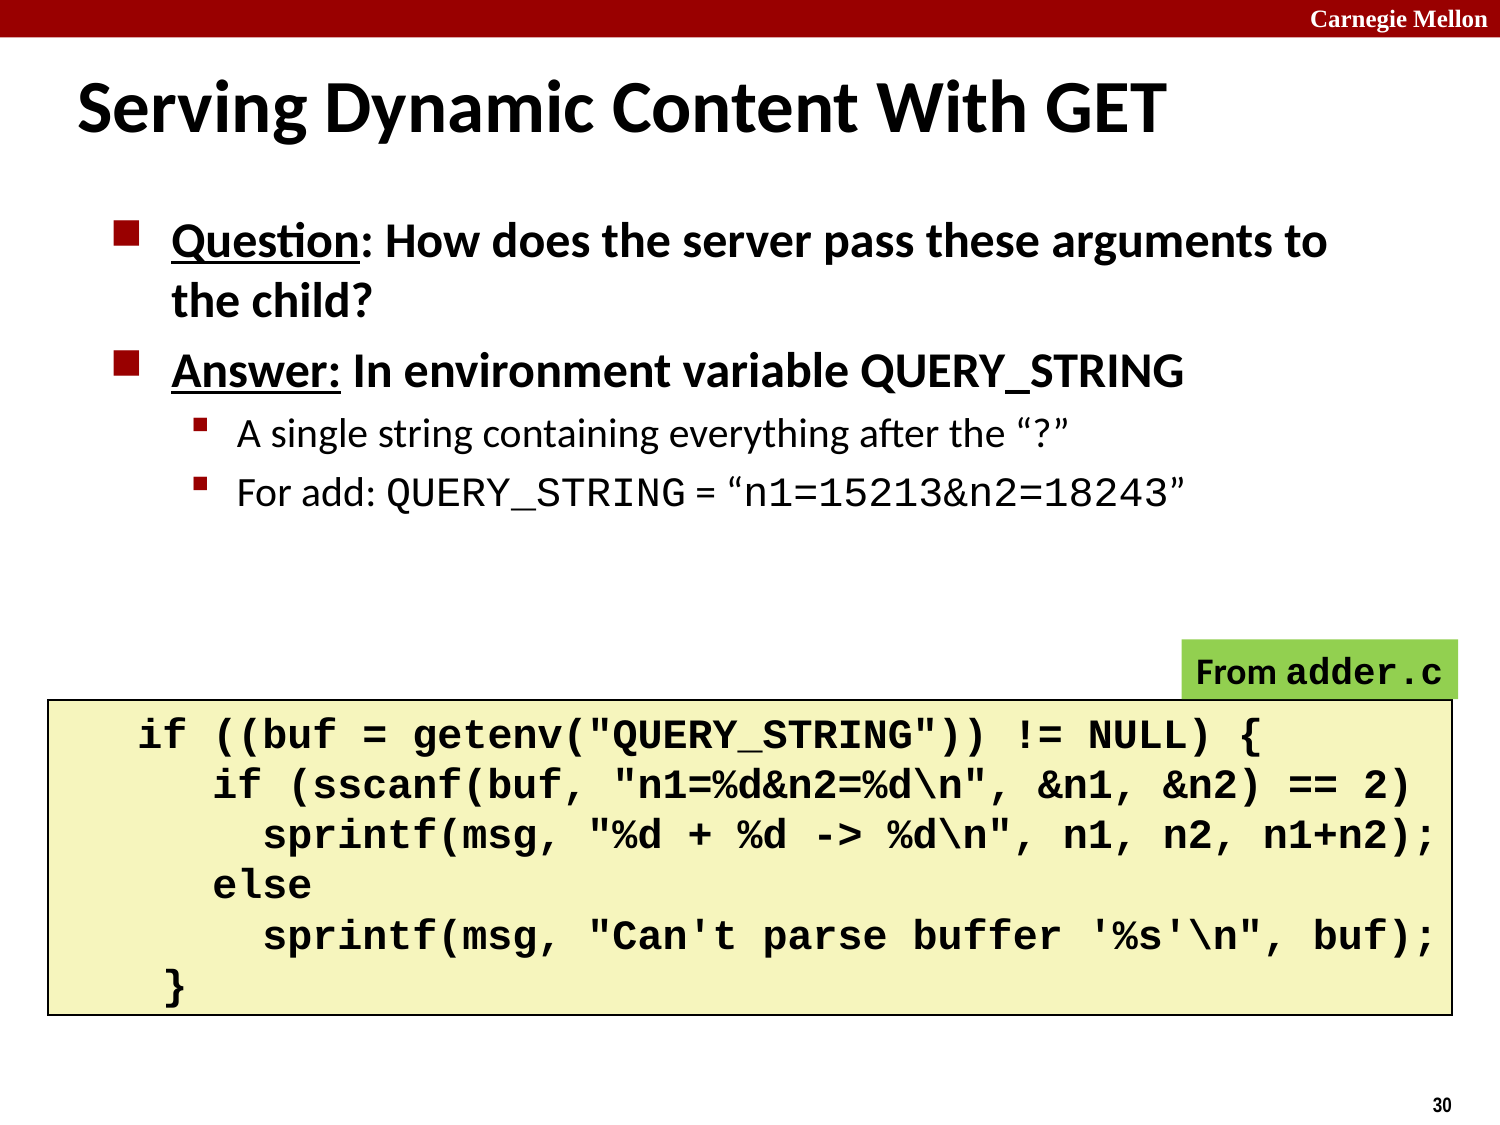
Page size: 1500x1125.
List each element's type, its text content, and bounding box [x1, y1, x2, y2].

text_box From adder.c [1181, 639, 1459, 700]
text_box if ((buf = getenv("QUERY_STRING")) != NULL) { if (sscanf(buf, "n1=%d&n2=%d\n", &n1, &n2) == 2) sprintf(msg, "%d + %d -> %d\n", n1, n2, n1+n2); else sprintf(msg, "Can't parse buffer '%s'\n", buf); } [47, 699, 1453, 1015]
title Serving Dynamic Content With GET [62, 49, 1438, 163]
list Question: How does the server pass these arguments to the child? Answer: In environment variable QUERY_STRING A single string containing everything after the “?” For add: QUERY_STRING = “n1=15213&n2=18243” [99, 199, 1381, 576]
